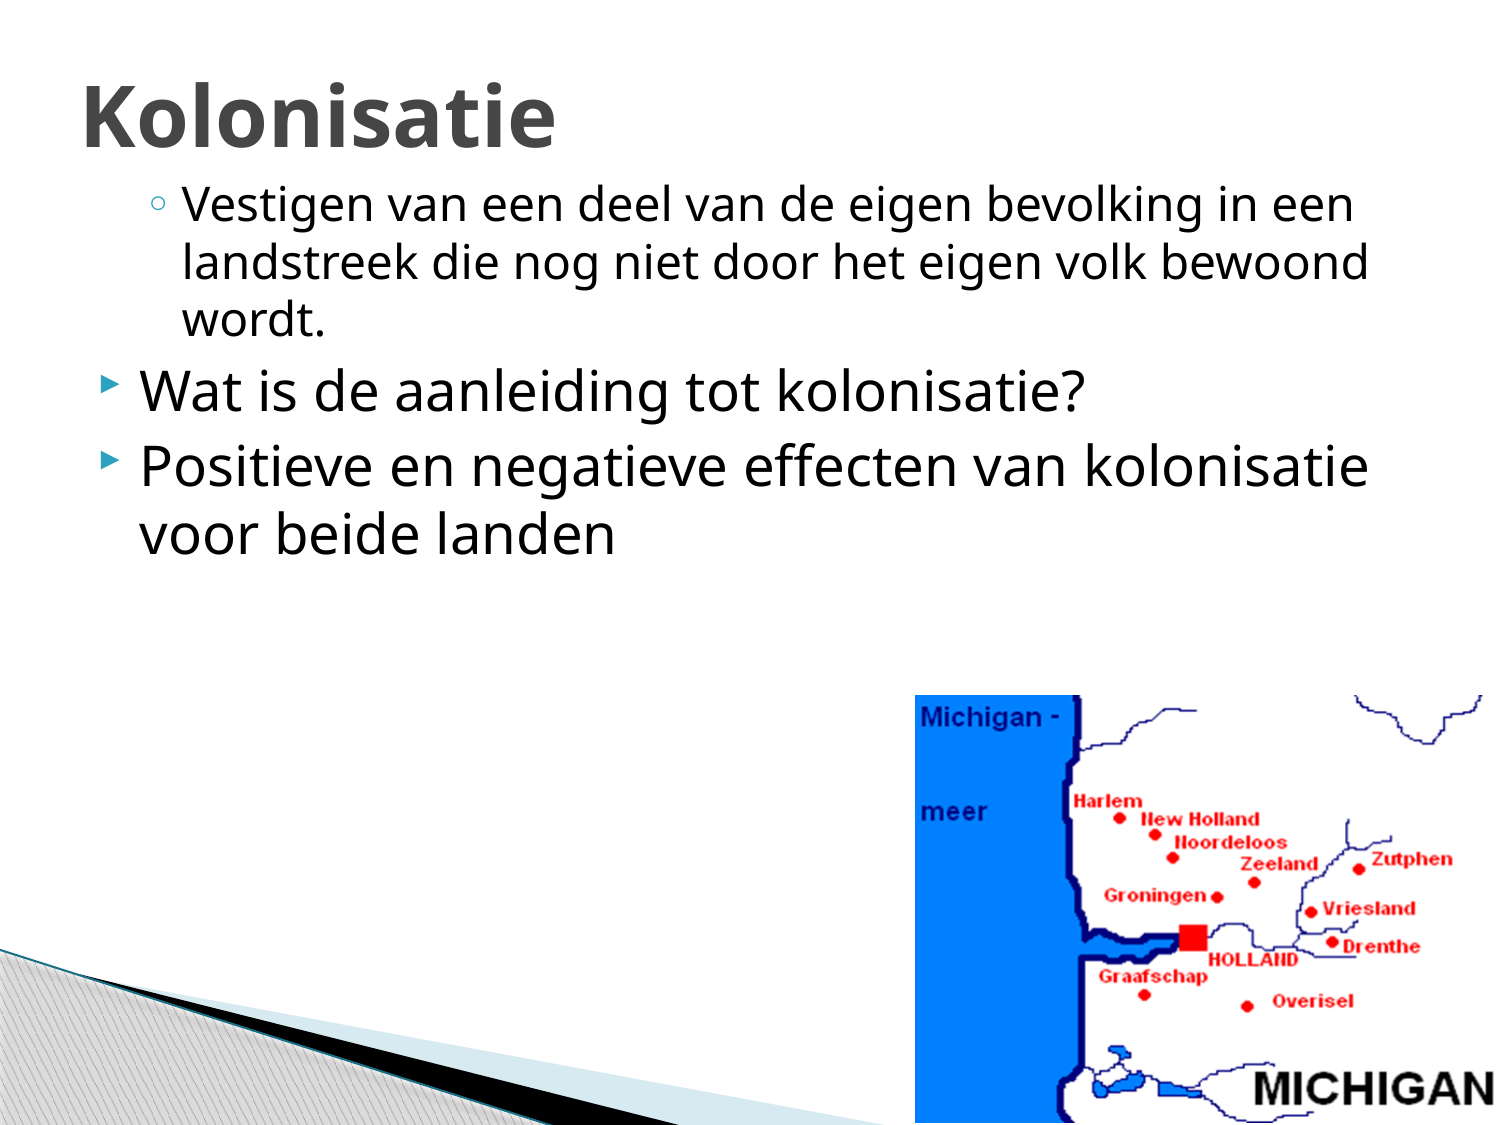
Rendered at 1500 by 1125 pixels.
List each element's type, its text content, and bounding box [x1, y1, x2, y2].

picture [915, 695, 1500, 1123]
title Kolonisatie [64, 19, 1415, 207]
list Vestigen van een deel van de eigen bevolking in een landstreek die nog niet door het eigen volk bewoond wordt. Wat is de aanleiding tot kolonisatie? Positieve en negatieve effecten van kolonisatie voor beide landen [64, 207, 1415, 909]
